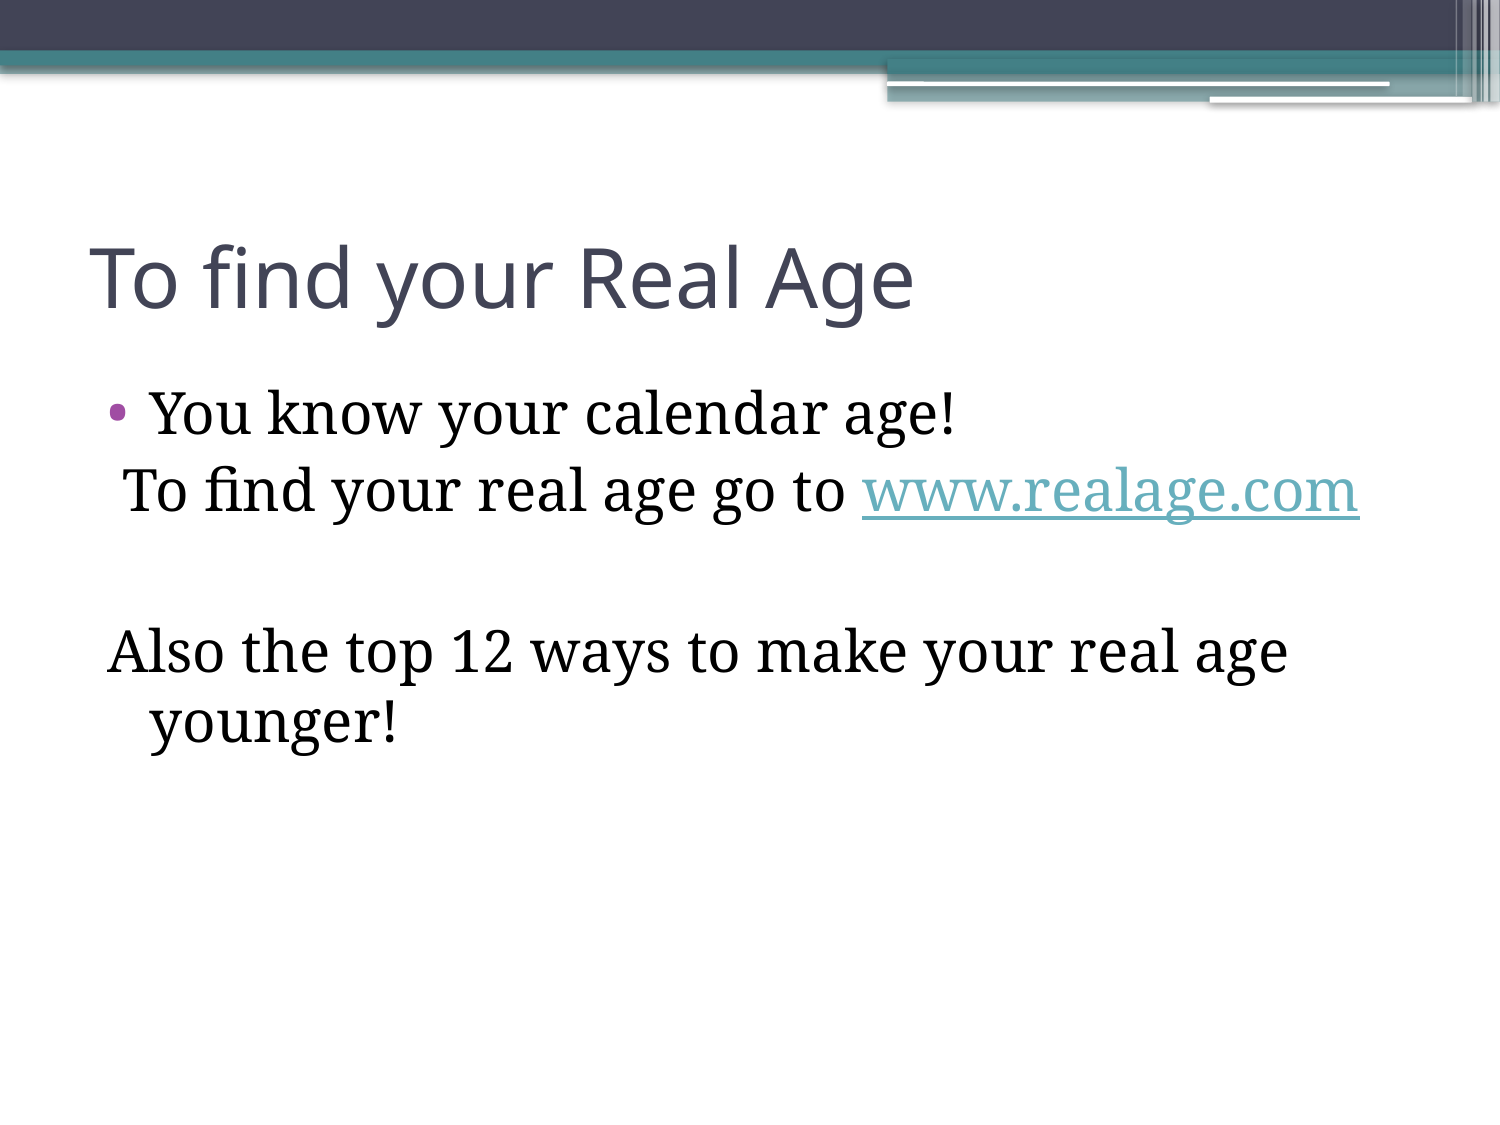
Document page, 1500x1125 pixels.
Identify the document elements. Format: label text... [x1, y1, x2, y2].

list You know your calendar age! To find your real age go to www.realage.com Also the top 12 ways to make your real age younger! [75, 368, 1425, 1079]
title To find your Real Age [75, 187, 1425, 363]
